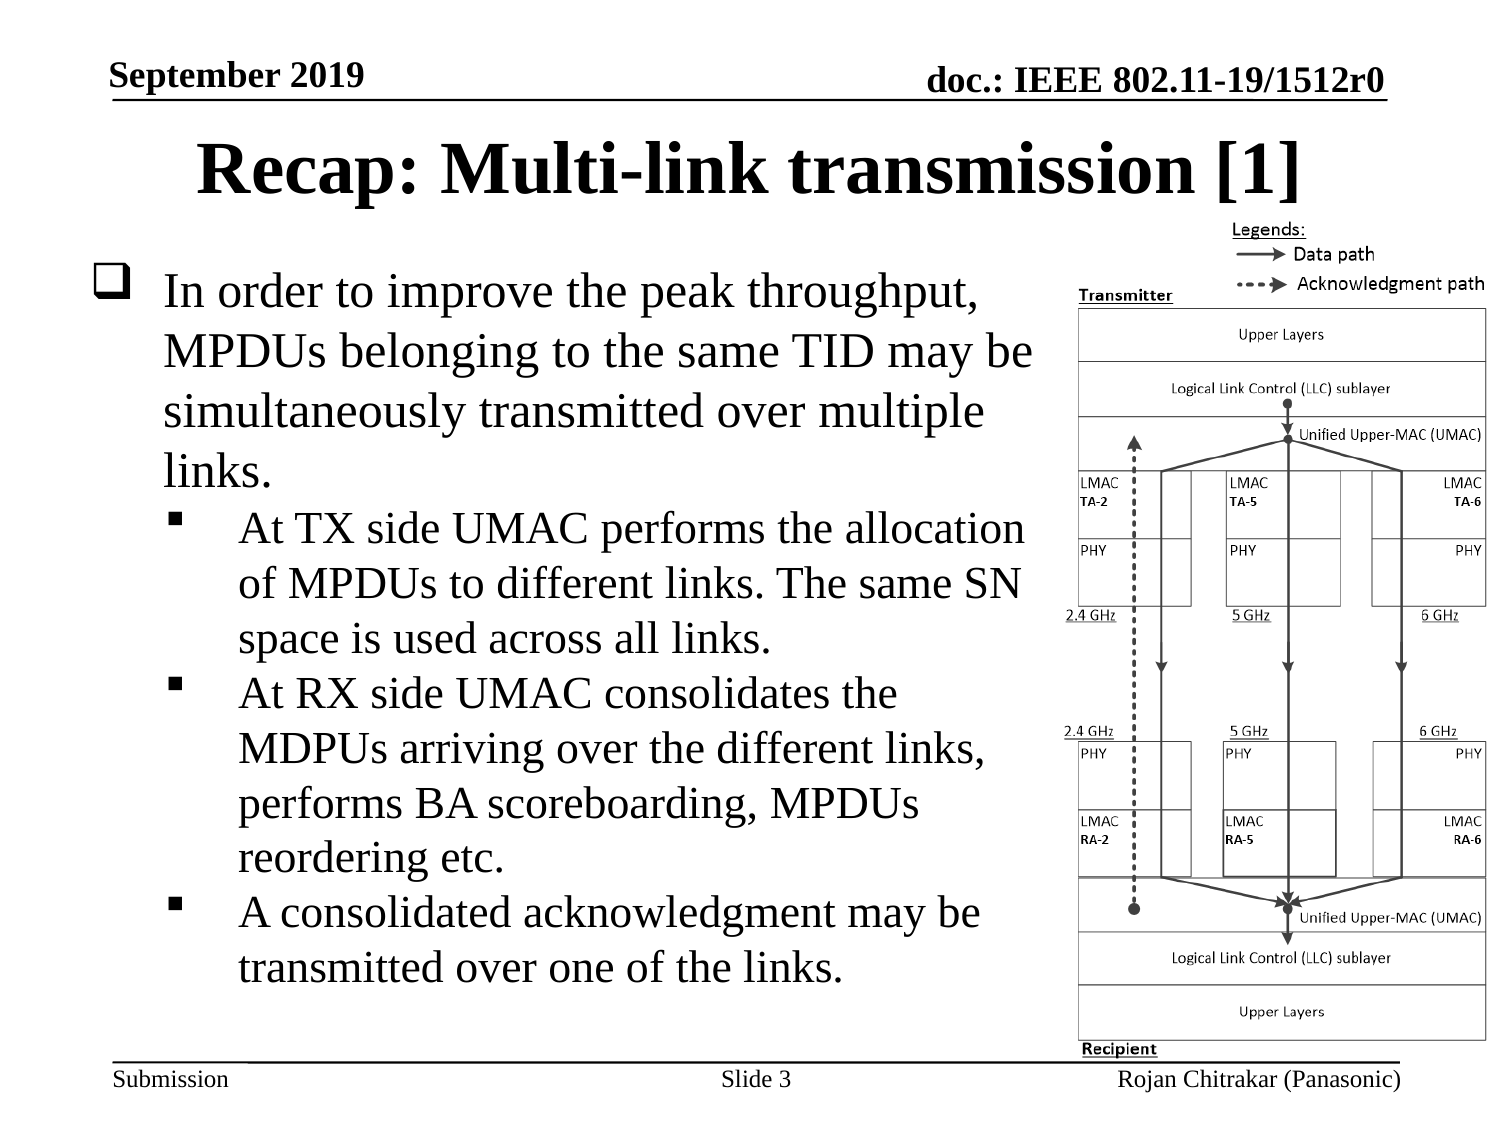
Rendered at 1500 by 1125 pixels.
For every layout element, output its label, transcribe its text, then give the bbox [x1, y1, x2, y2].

text_box Recap: Multi-link transmission [1] [0, 111, 1500, 225]
text_box In order to improve the peak throughput, MPDUs belonging to the same TID may be simultaneously transmitted over multiple links. At TX side UMAC performs the allocation of MPDUs to different links. The same SN space is used across all links. At RX side UMAC consolidates the MDPUs arriving over the different links, performs BA scoreboarding, MPDUs reordering etc. A consolidated acknowledgment may be transmitted over one of the links. [74, 249, 1060, 1070]
picture [1061, 212, 1488, 1063]
slide_number Slide 3 [712, 1070, 800, 1093]
footer Rojan Chitrakar (Panasonic) [949, 1070, 1402, 1093]
